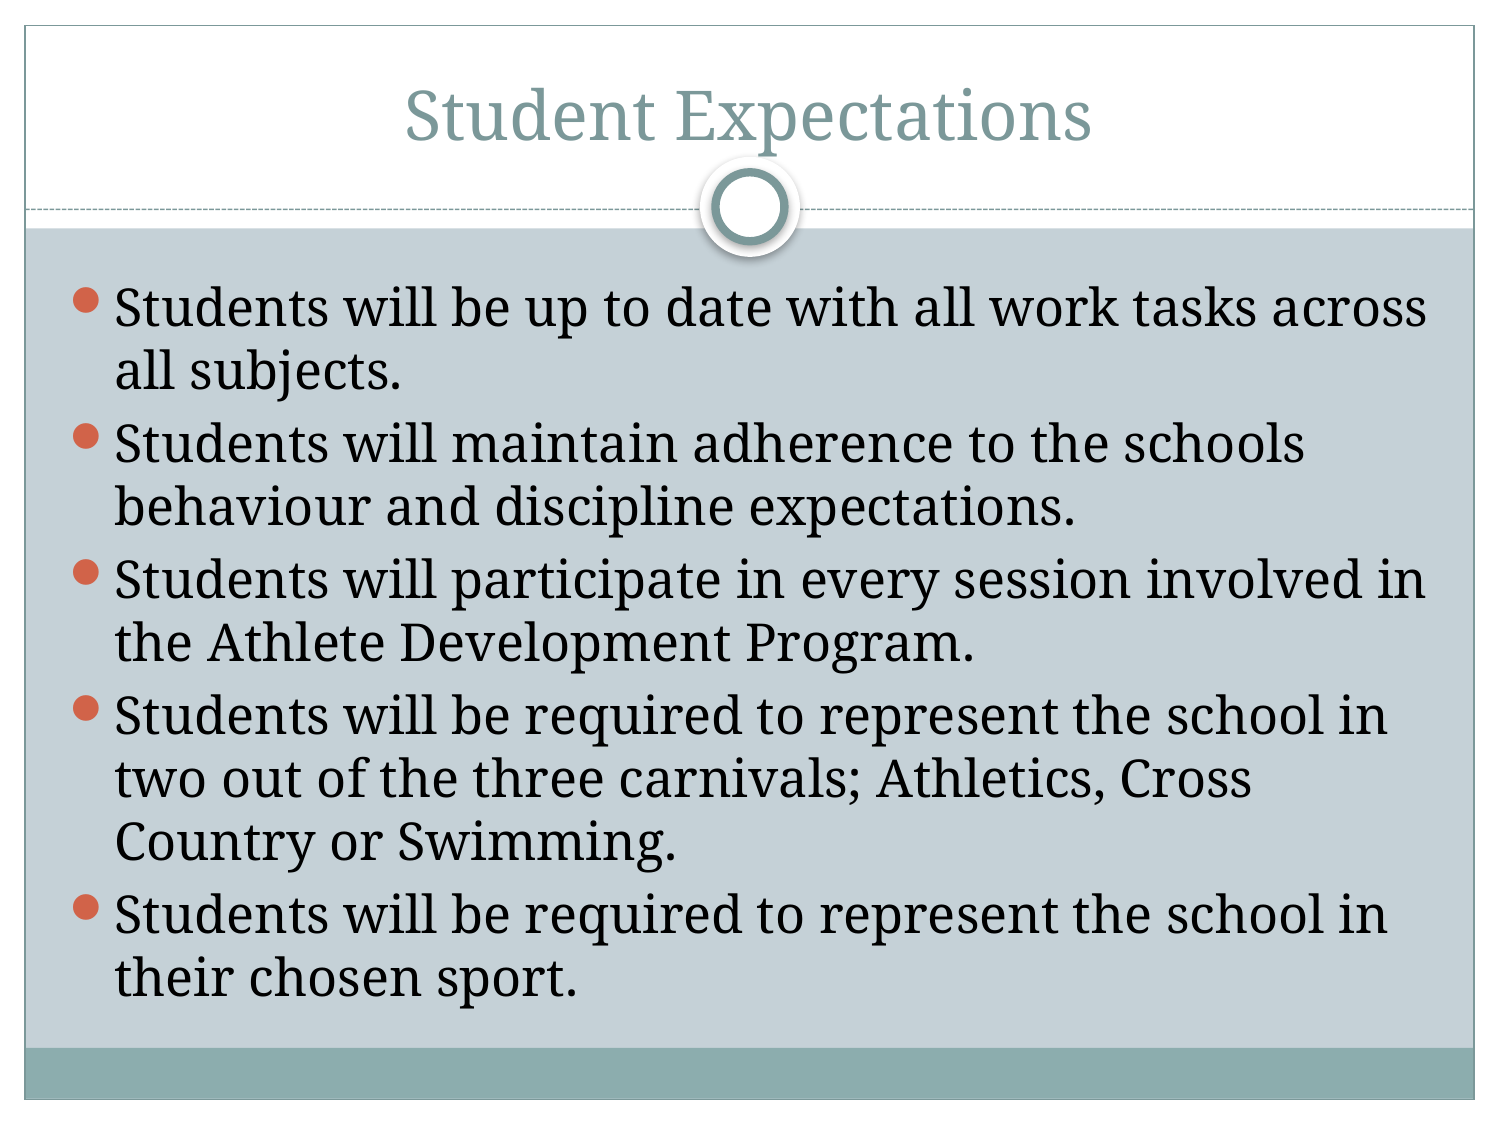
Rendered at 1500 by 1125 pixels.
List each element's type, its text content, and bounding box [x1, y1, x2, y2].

title Student Expectations [49, 37, 1450, 162]
list Students will be up to date with all work tasks across all subjects. Students will maintain adherence to the schools behaviour and discipline expectations. Students will participate in every session involved in the Athlete Development Program. Students will be required to represent the school in two out of the three carnivals; Athletics, Cross Country or Swimming. Students will be required to represent the school in their chosen sport. [54, 267, 1450, 1018]
